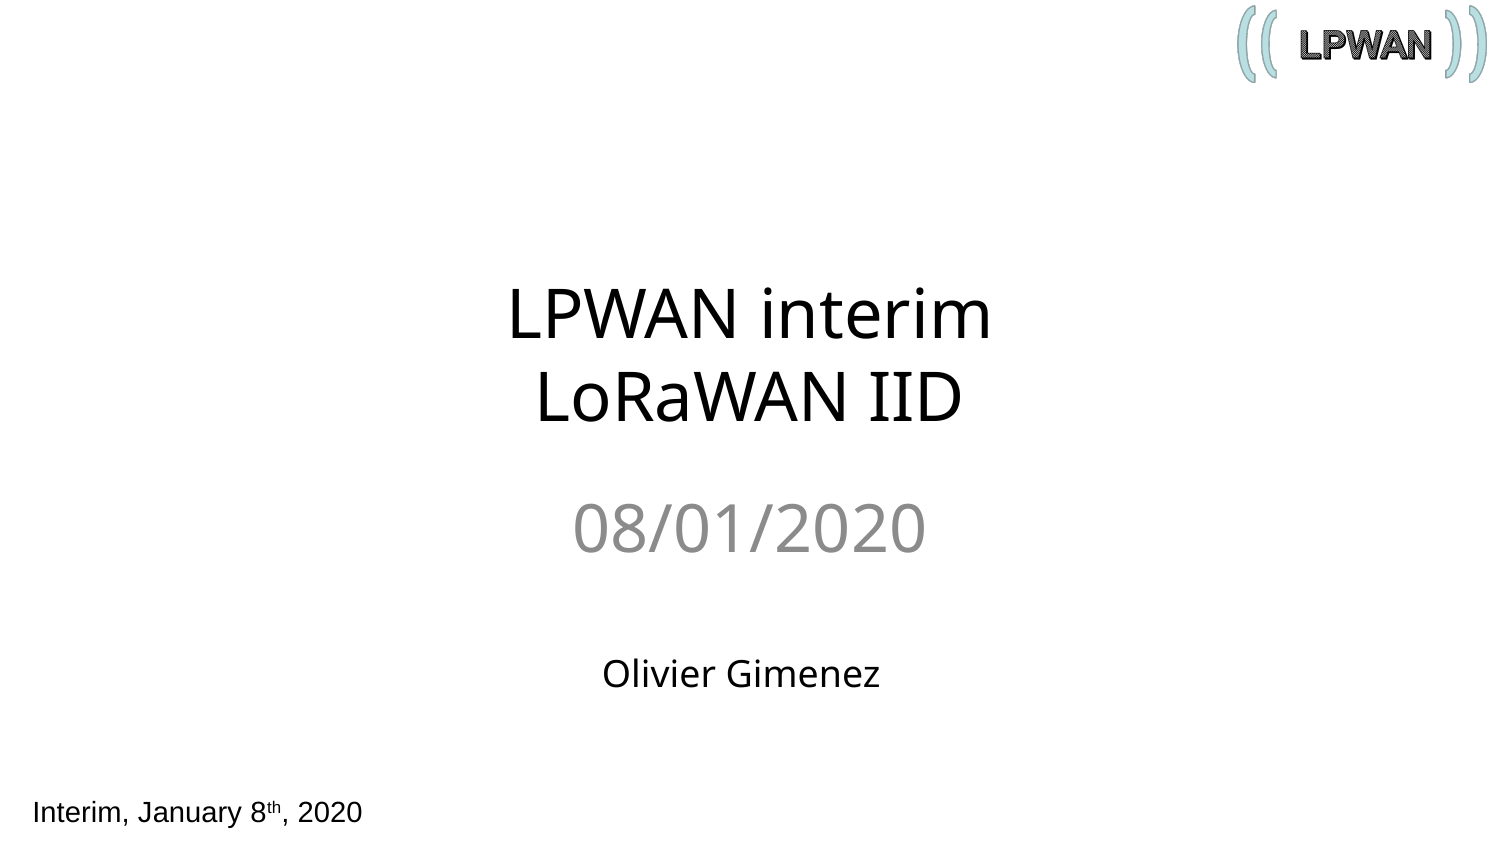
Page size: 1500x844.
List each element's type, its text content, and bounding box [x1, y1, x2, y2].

picture [1237, 5, 1487, 83]
subtitle 08/01/2020 [225, 478, 1275, 694]
title LPWAN interim LoRaWAN IID [112, 262, 1388, 443]
text_box Olivier Gimenez [587, 642, 896, 702]
